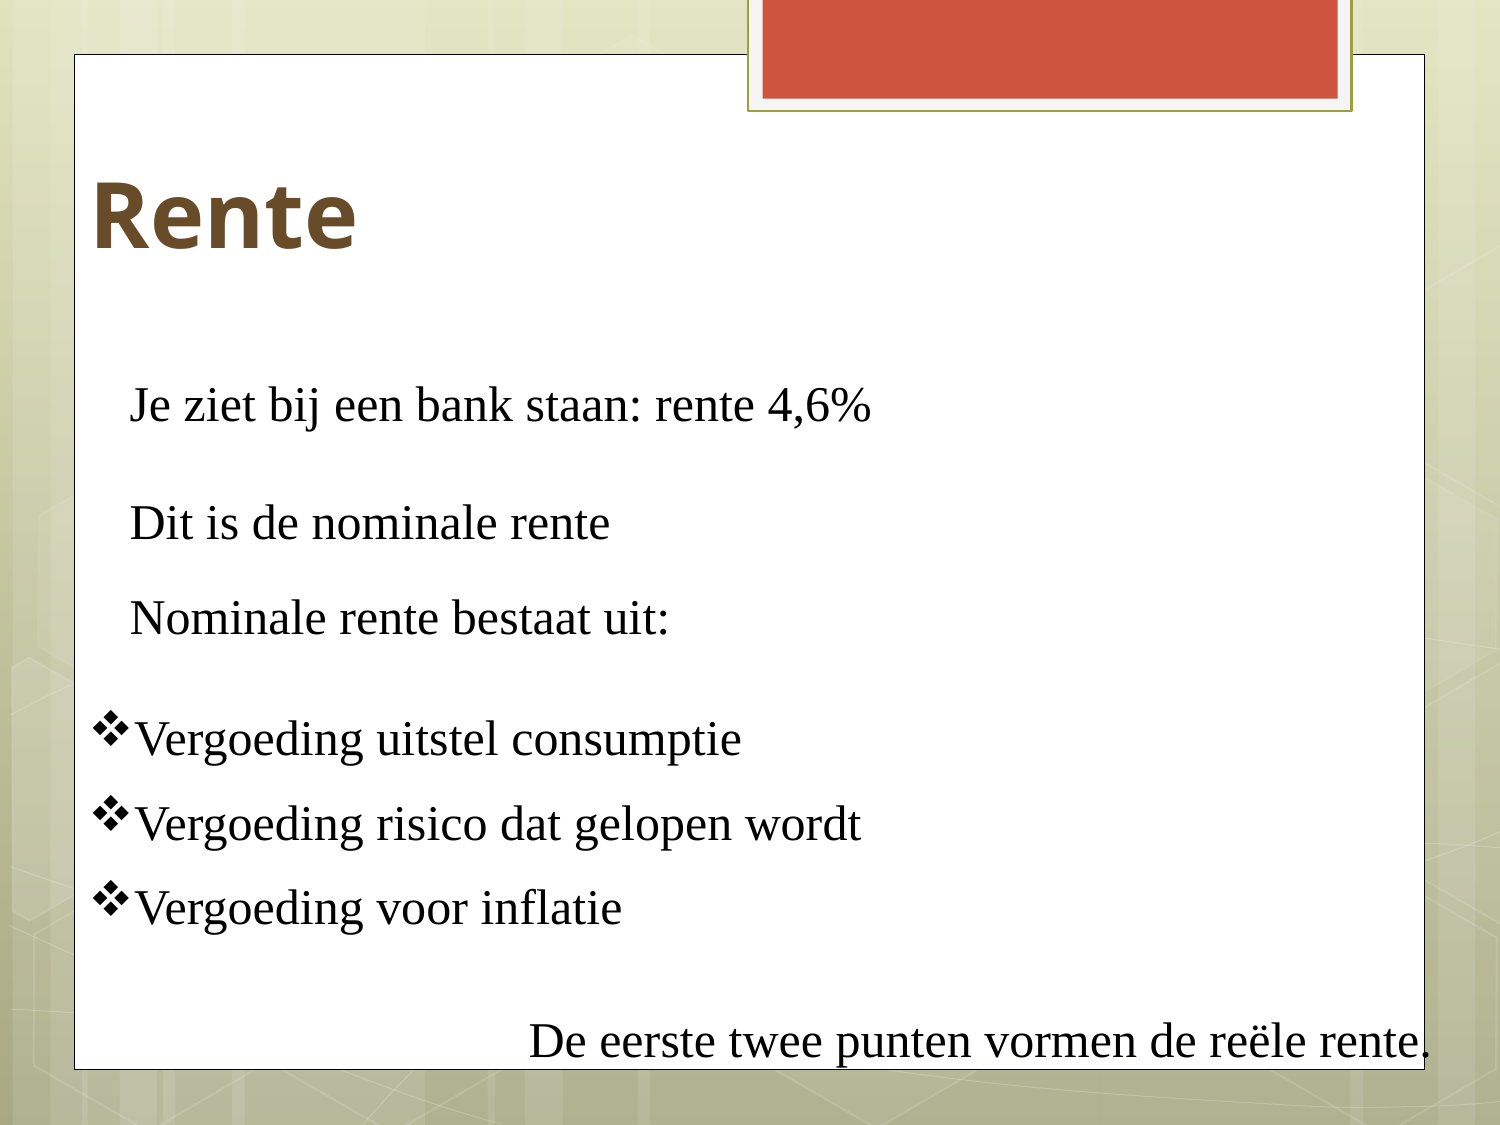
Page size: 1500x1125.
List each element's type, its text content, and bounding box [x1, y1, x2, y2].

text_box Rente [74, 149, 1425, 338]
text_box Vergoeding uitstel consumptie Vergoeding risico dat gelopen wordt Vergoeding voor inflatie [73, 697, 924, 943]
text_box Nominale rente bestaat uit: [114, 576, 690, 652]
text_box Dit is de nominale rente [114, 482, 901, 557]
text_box De eerste twee punten vormen de reële rente. [513, 999, 1477, 1075]
text_box Je ziet bij een bank staan: rente 4,6% [114, 364, 1042, 439]
